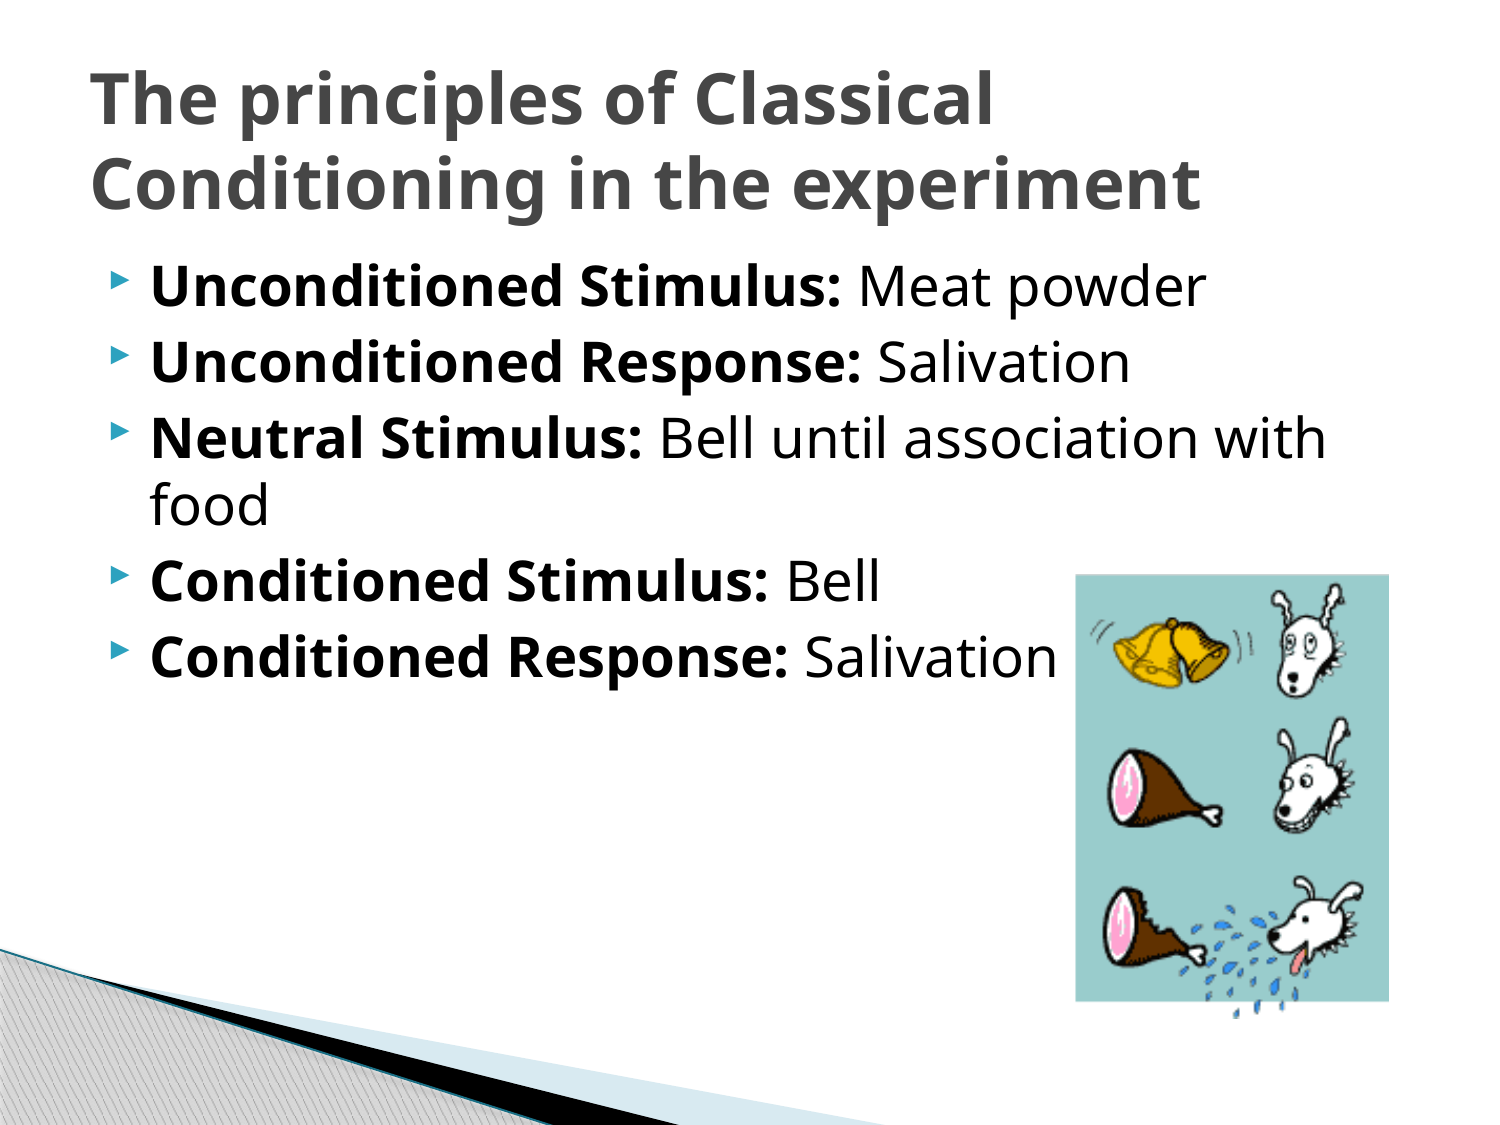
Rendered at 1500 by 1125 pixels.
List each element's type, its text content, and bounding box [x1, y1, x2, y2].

list Unconditioned Stimulus: Meat powder Unconditioned Response: Salivation Neutral Stimulus: Bell until association with food Conditioned Stimulus: Bell Conditioned Response: Salivation [75, 243, 1425, 986]
picture [1074, 574, 1390, 1019]
title The principles of Classical Conditioning in the experiment [75, 45, 1425, 233]
